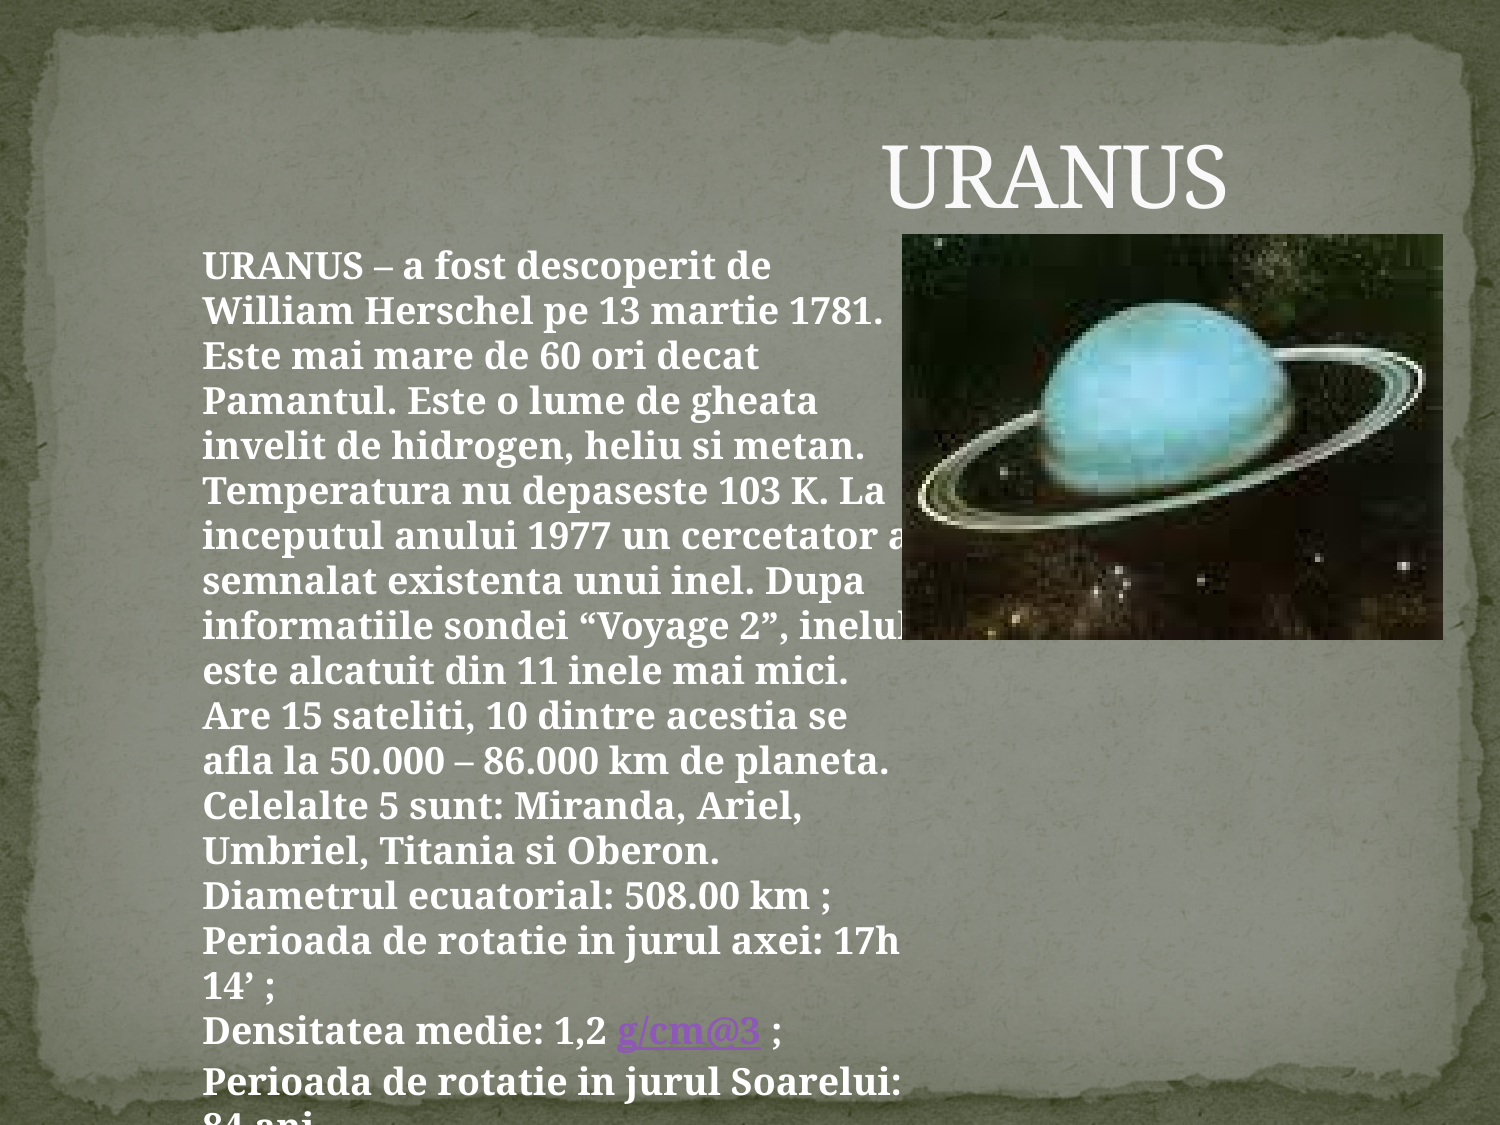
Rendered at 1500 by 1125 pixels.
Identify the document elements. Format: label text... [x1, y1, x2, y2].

title URANUS [867, 83, 1425, 234]
text_box URANUS – a fost descoperit de William Herschel pe 13 martie 1781. Este mai mare de 60 ori decat Pamantul. Este o lume de gheata invelit de hidrogen, heliu si metan. Temperatura nu depaseste 103 K. La inceputul anului 1977 un cercetator a semnalat existenta unui inel. Dupa informatiile sondei “Voyage 2”, inelul este alcatuit din 11 inele mai mici. Are 15 sateliti, 10 dintre acestia se afla la 50.000 – 86.000 km de planeta. Celelalte 5 sunt: Miranda, Ariel, Umbriel, Titania si Oberon. Diametrul ecuatorial: 508.00 km ; Perioada de rotatie in jurul axei: 17h 14’ ; Densitatea medie: 1,2 g/cm@3 ; Perioada de rotatie in jurul Soarelui: 84 ani. [187, 234, 938, 1125]
picture [902, 234, 1443, 640]
